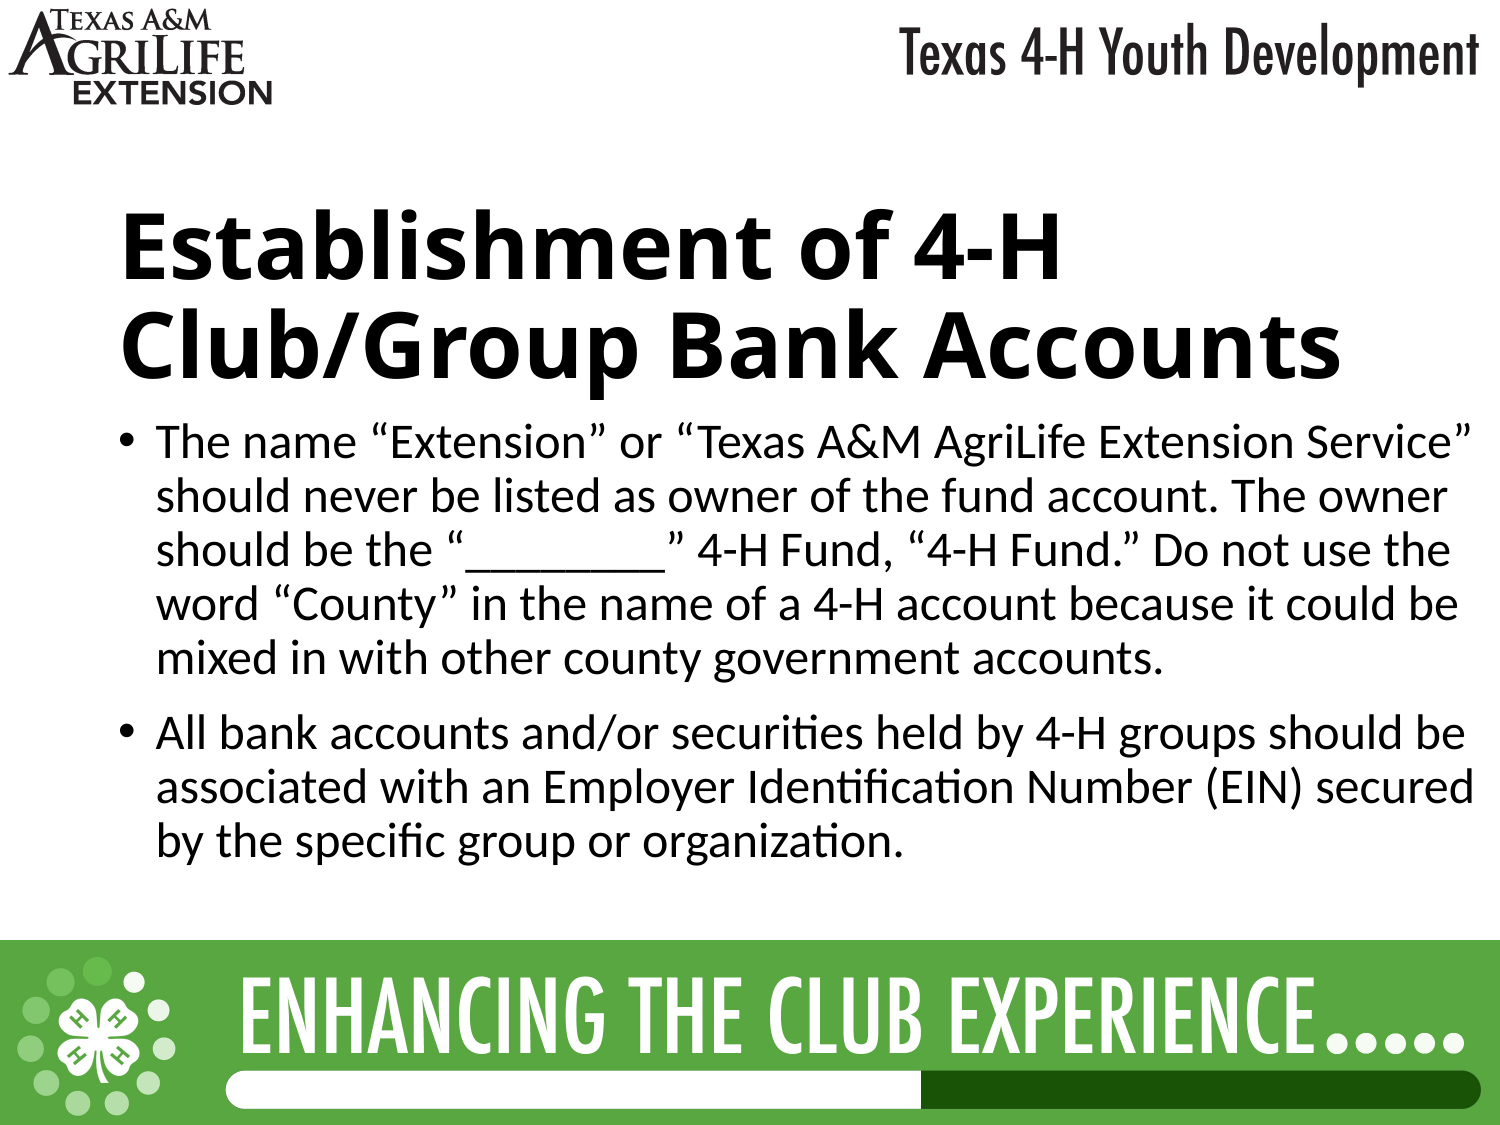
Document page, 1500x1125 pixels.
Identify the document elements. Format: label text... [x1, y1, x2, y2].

list The name “Extension” or “Texas A&M AgriLife Extension Service” should never be listed as owner of the fund account. The owner should be the “________” 4-H Fund, “4-H Fund.” Do not use the word “County” in the name of a 4-H account because it could be mixed in with other county government accounts. All bank accounts and/or securities held by 4-H groups should be associated with an Employer Identification Number (EIN) secured by the specific group or organization. [103, 408, 1500, 1014]
title Establishment of 4-H Club/Group Bank Accounts [103, 190, 1397, 408]
picture [0, 0, 1500, 1125]
